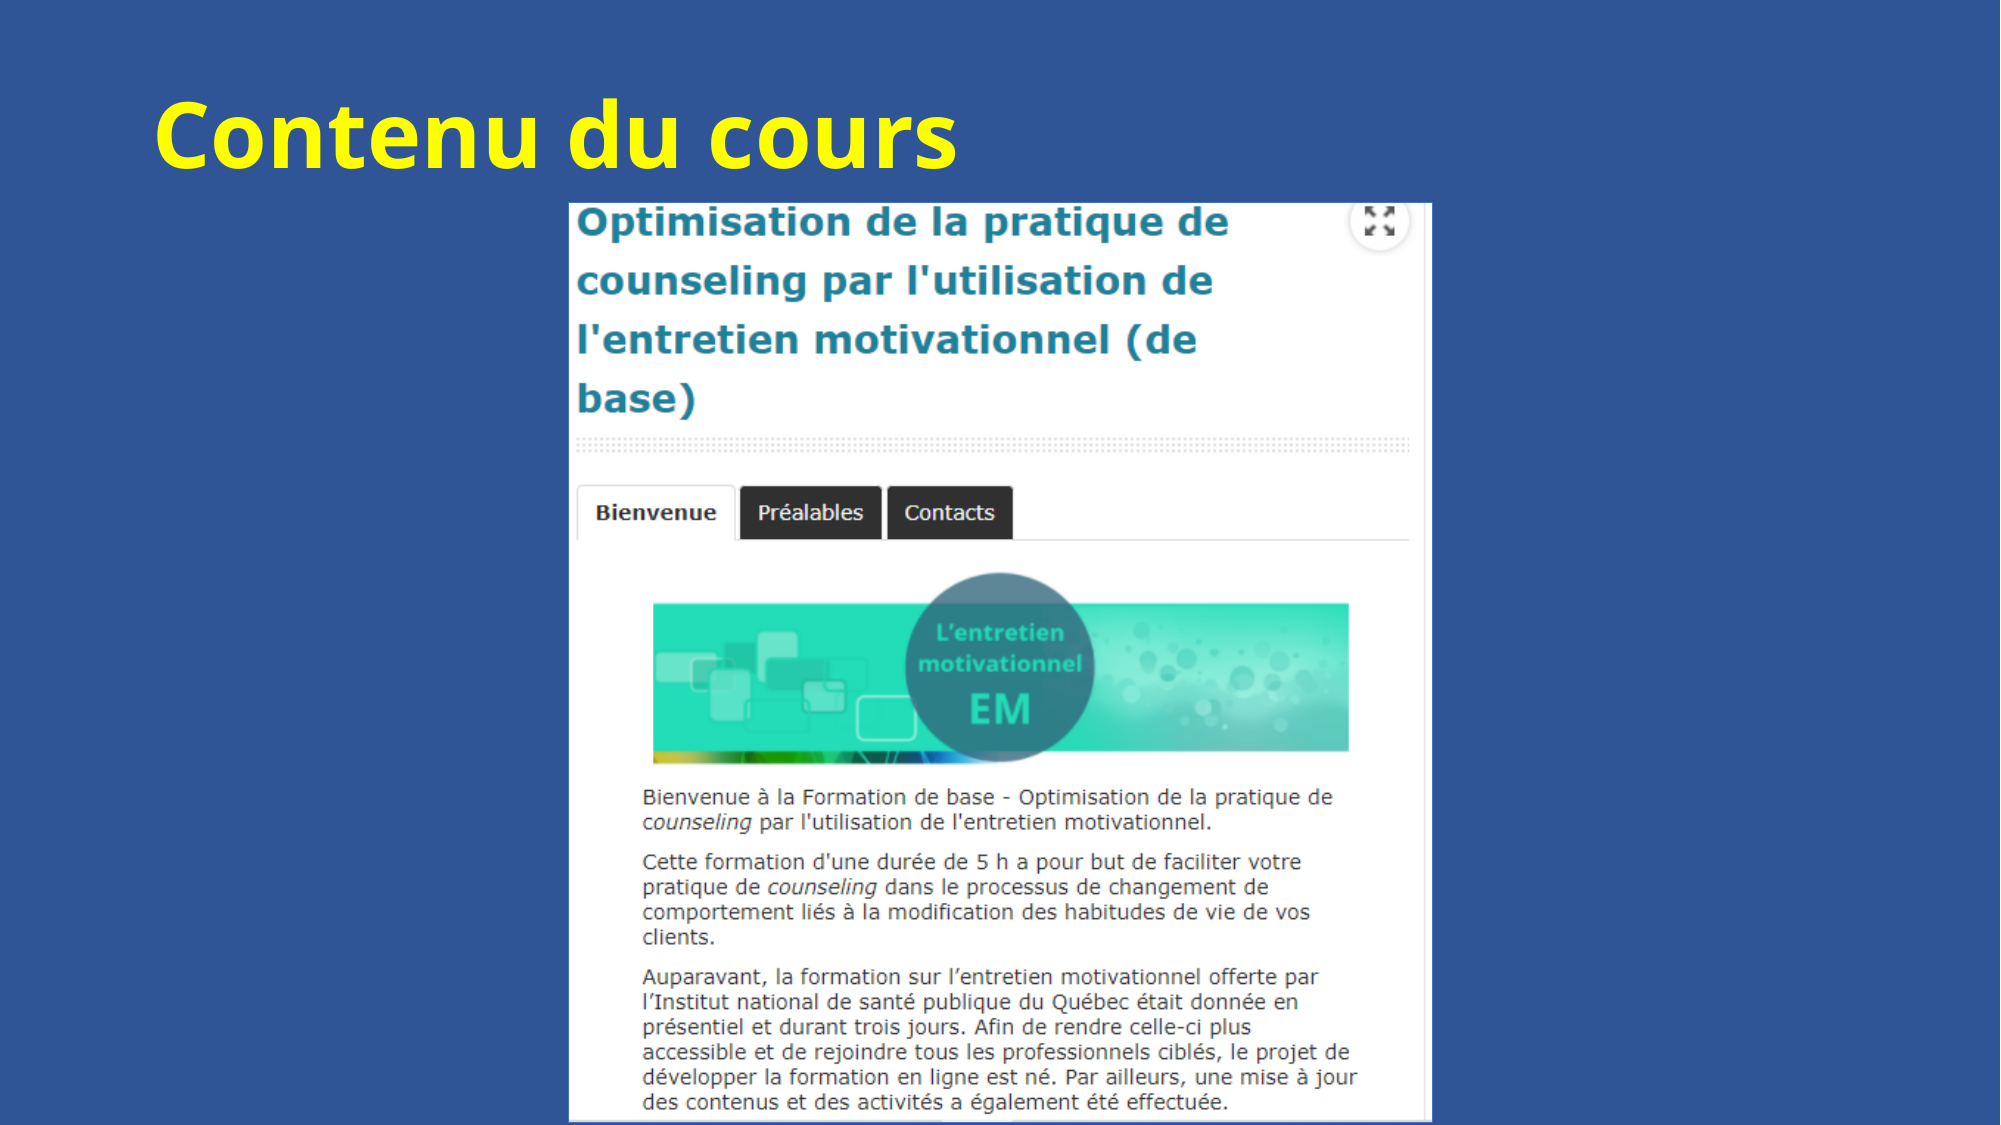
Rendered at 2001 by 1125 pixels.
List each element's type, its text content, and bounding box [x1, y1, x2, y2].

title Contenu du cours [137, 30, 1863, 248]
picture [568, 202, 1433, 1123]
